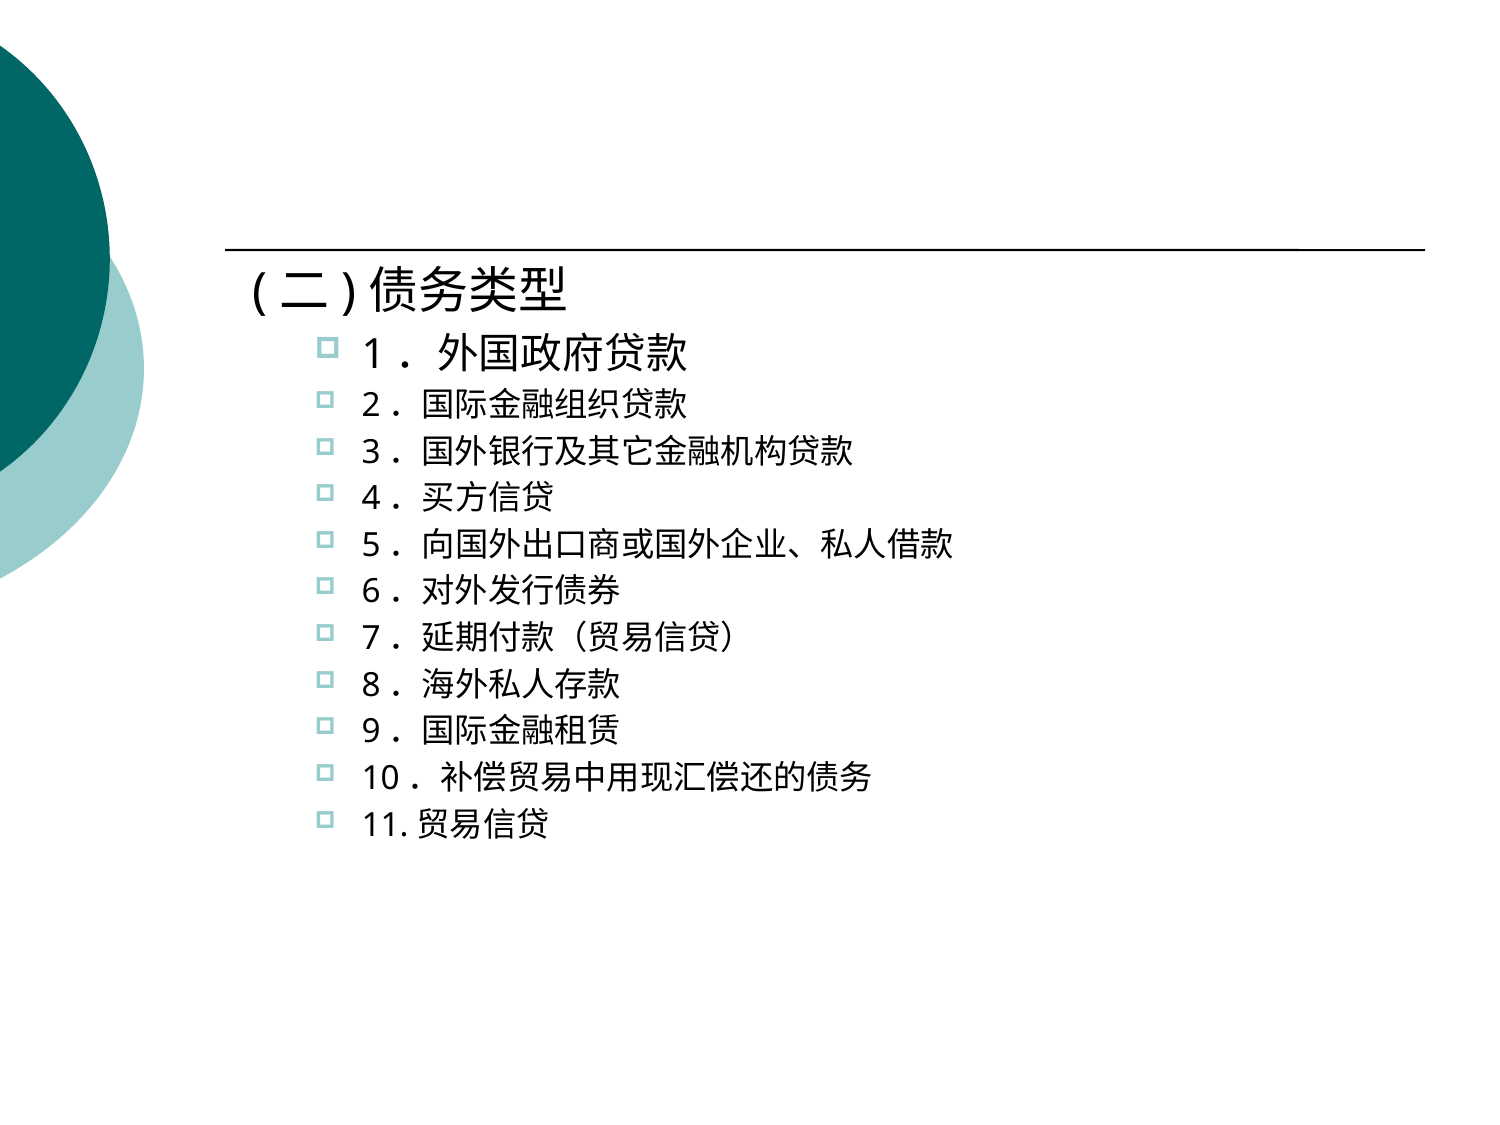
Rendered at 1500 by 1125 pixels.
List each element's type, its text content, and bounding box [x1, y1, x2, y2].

list (二)债务类型 1．外国政府贷款 2．国际金融组织贷款 3．国外银行及其它金融机构贷款 4．买方信贷 5．向国外出口商或国外企业、私人借款 6．对外发行债券 7．延期付款（贸易信贷） 8．海外私人存款 9．国际金融租赁 10．补偿贸易中用现汇偿还的债务 11.贸易信贷 [224, 250, 1454, 870]
